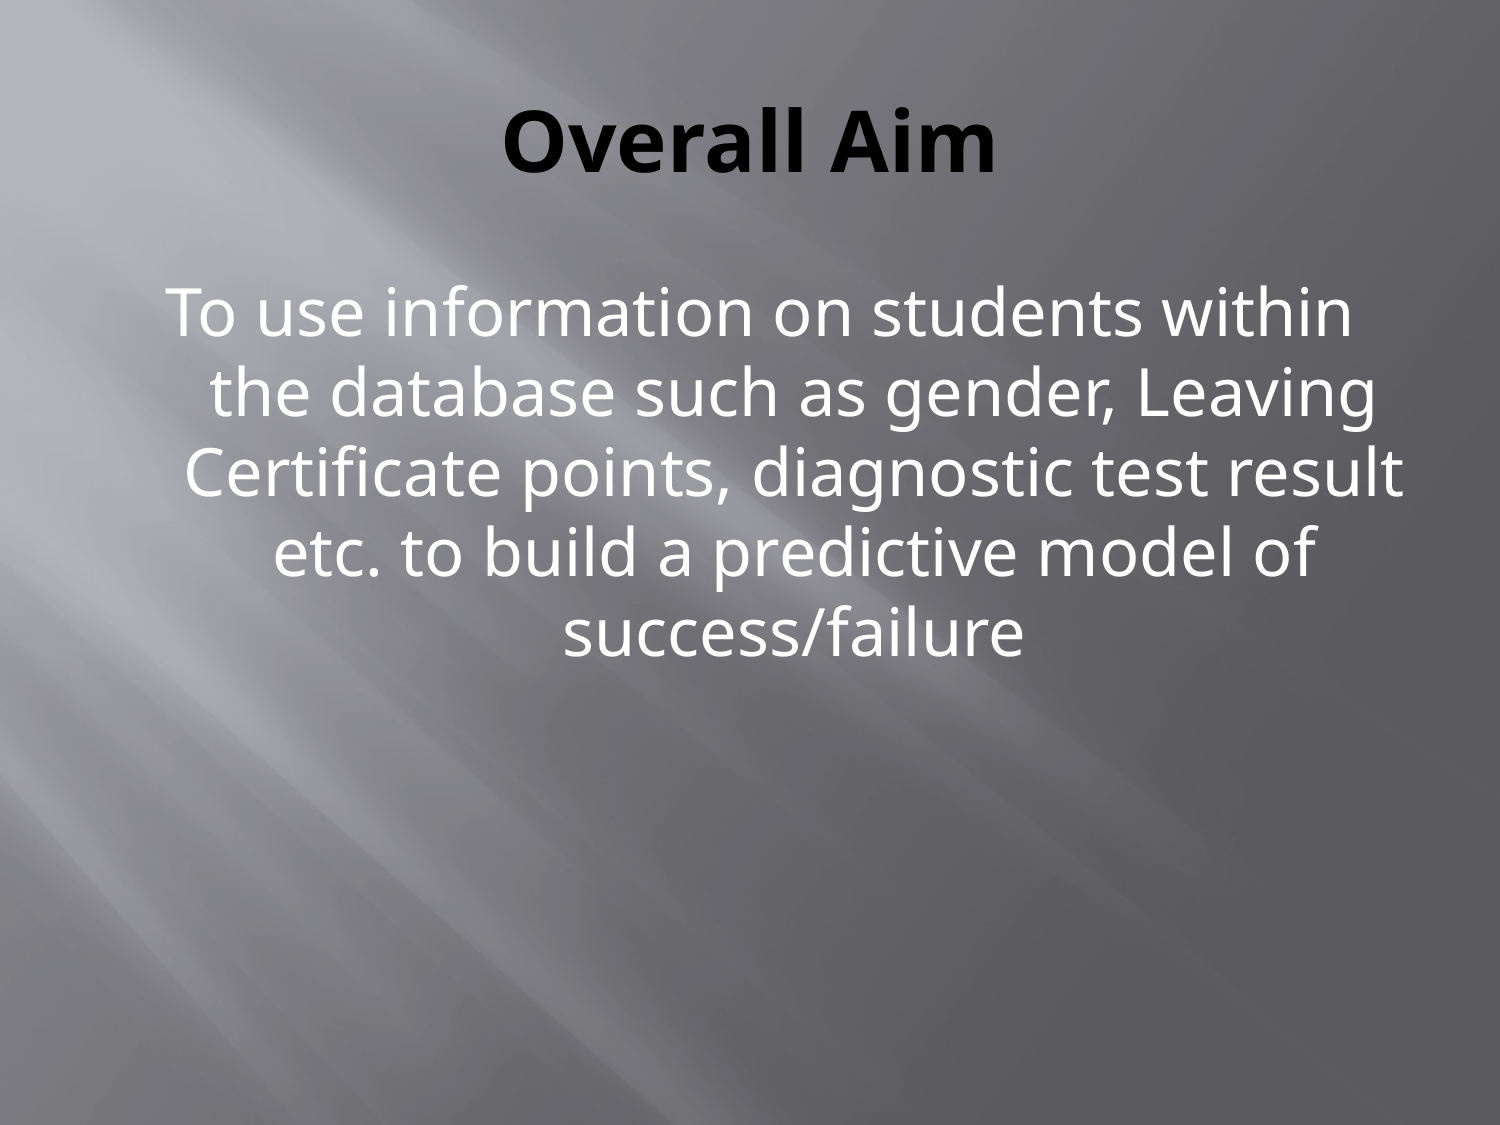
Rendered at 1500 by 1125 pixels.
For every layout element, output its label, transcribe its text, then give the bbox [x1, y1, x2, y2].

title Overall Aim [75, 45, 1425, 233]
list To use information on students within the database such as gender, Leaving Certificate points, diagnostic test result etc. to build a predictive model of success/failure [75, 262, 1425, 1035]
